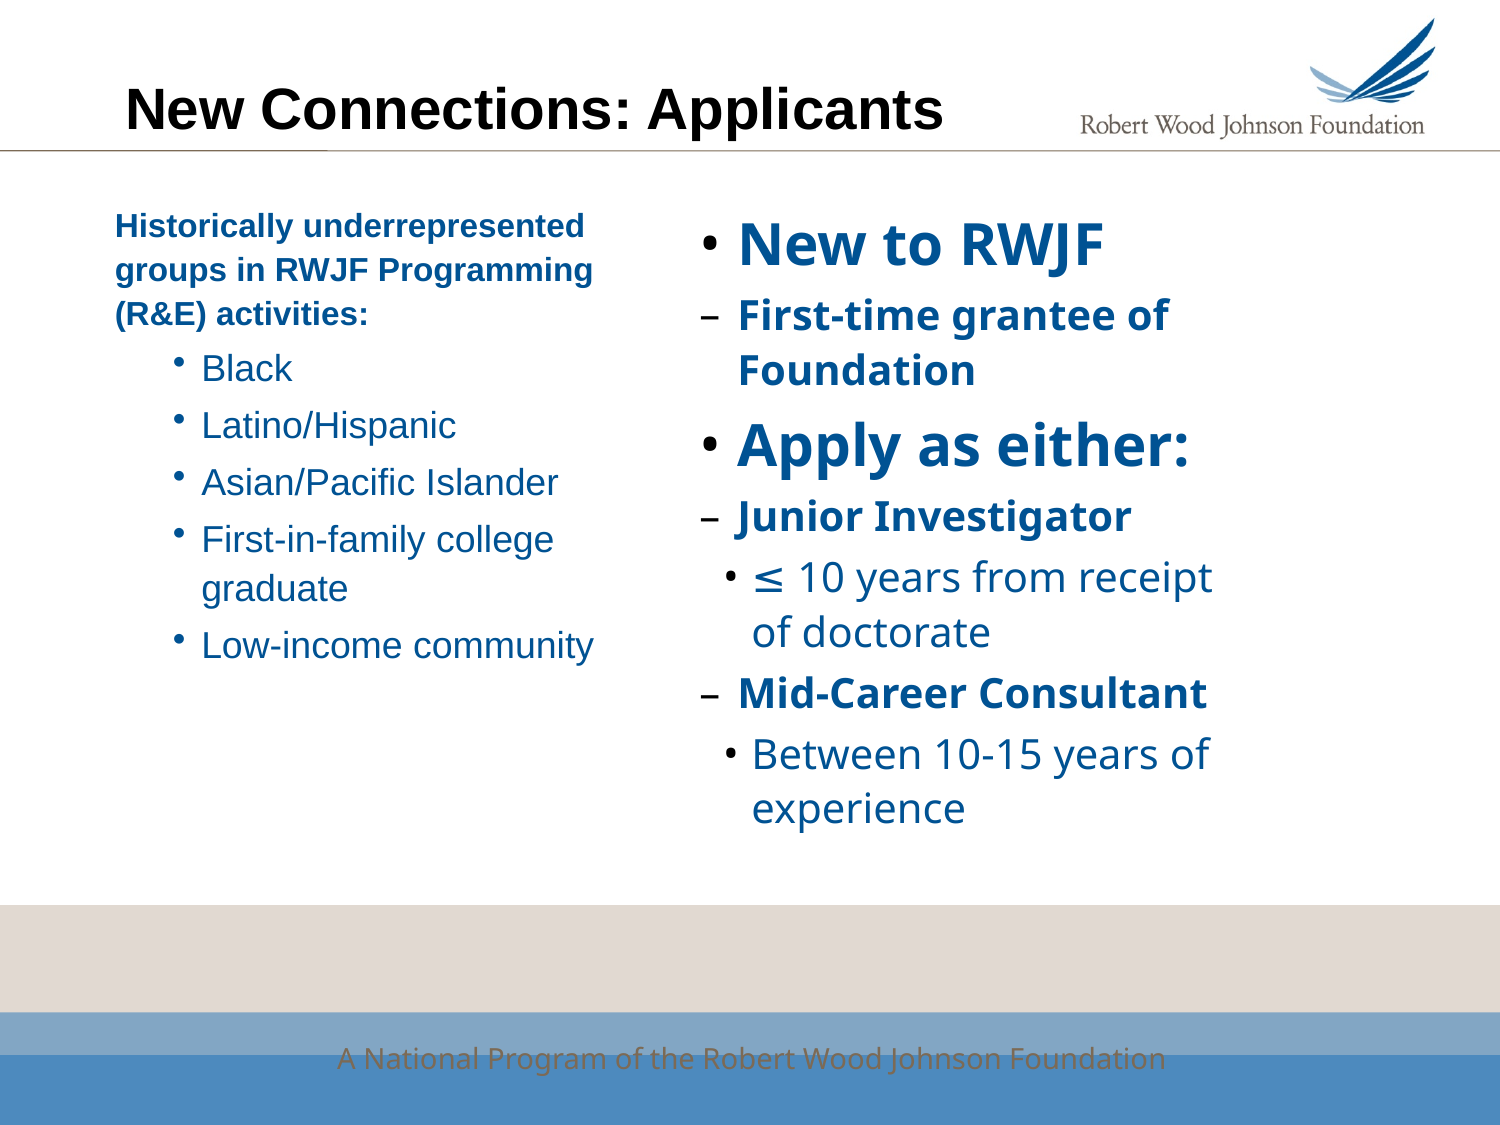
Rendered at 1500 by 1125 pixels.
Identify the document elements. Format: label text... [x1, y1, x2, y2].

list New to RWJF First-time grantee of Foundation Apply as either: Junior Investigator ≤ 10 years from receipt of doctorate Mid-Career Consultant Between 10-15 years of experience [679, 192, 1236, 899]
title New Connections: Applicants [103, 36, 1071, 149]
picture [1076, 15, 1438, 142]
list Historically underrepresented groups in RWJF Programming (R&E) activities: Black Latino/Hispanic Asian/Pacific Islander First-in-family college graduate Low-income community [99, 192, 656, 899]
